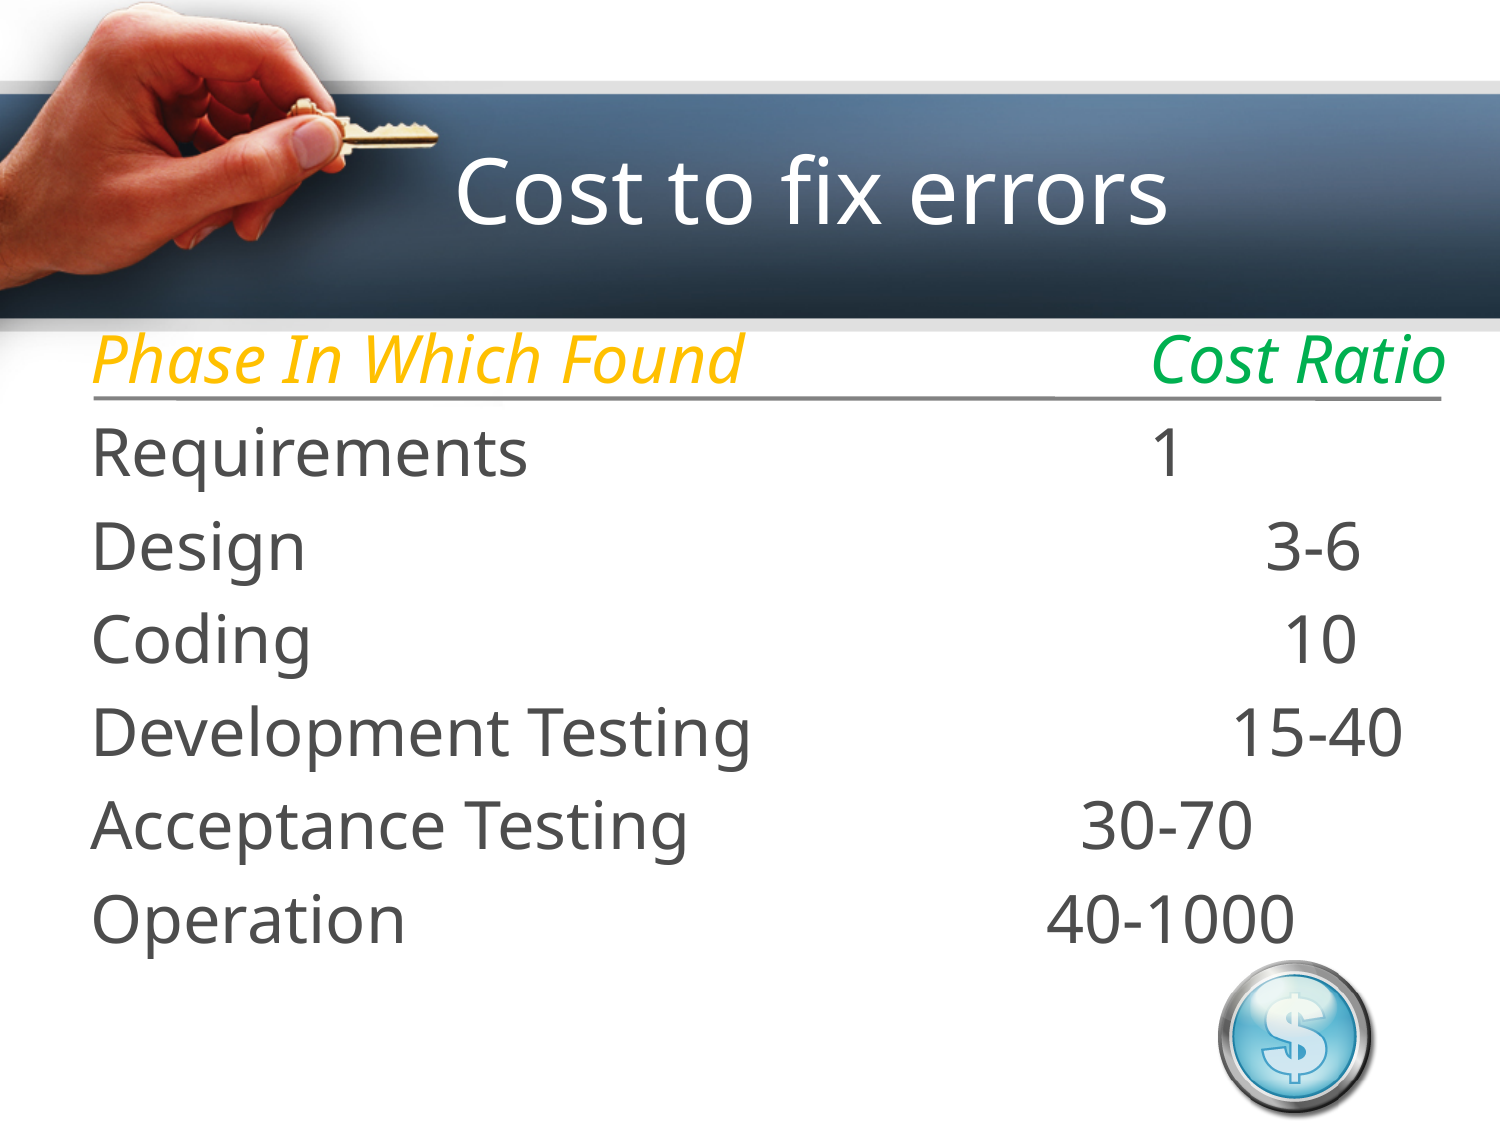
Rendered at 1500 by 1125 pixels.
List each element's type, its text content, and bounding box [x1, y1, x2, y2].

picture [0, 0, 1500, 1125]
list Phase In Which Found Cost Ratio Requirements 1 Design 3-6 Coding 10 Development Testing 15-40 Acceptance Testing 30-70 Operation 40-1000 [74, 309, 1466, 1053]
title Cost to fix errors [199, 124, 1426, 288]
